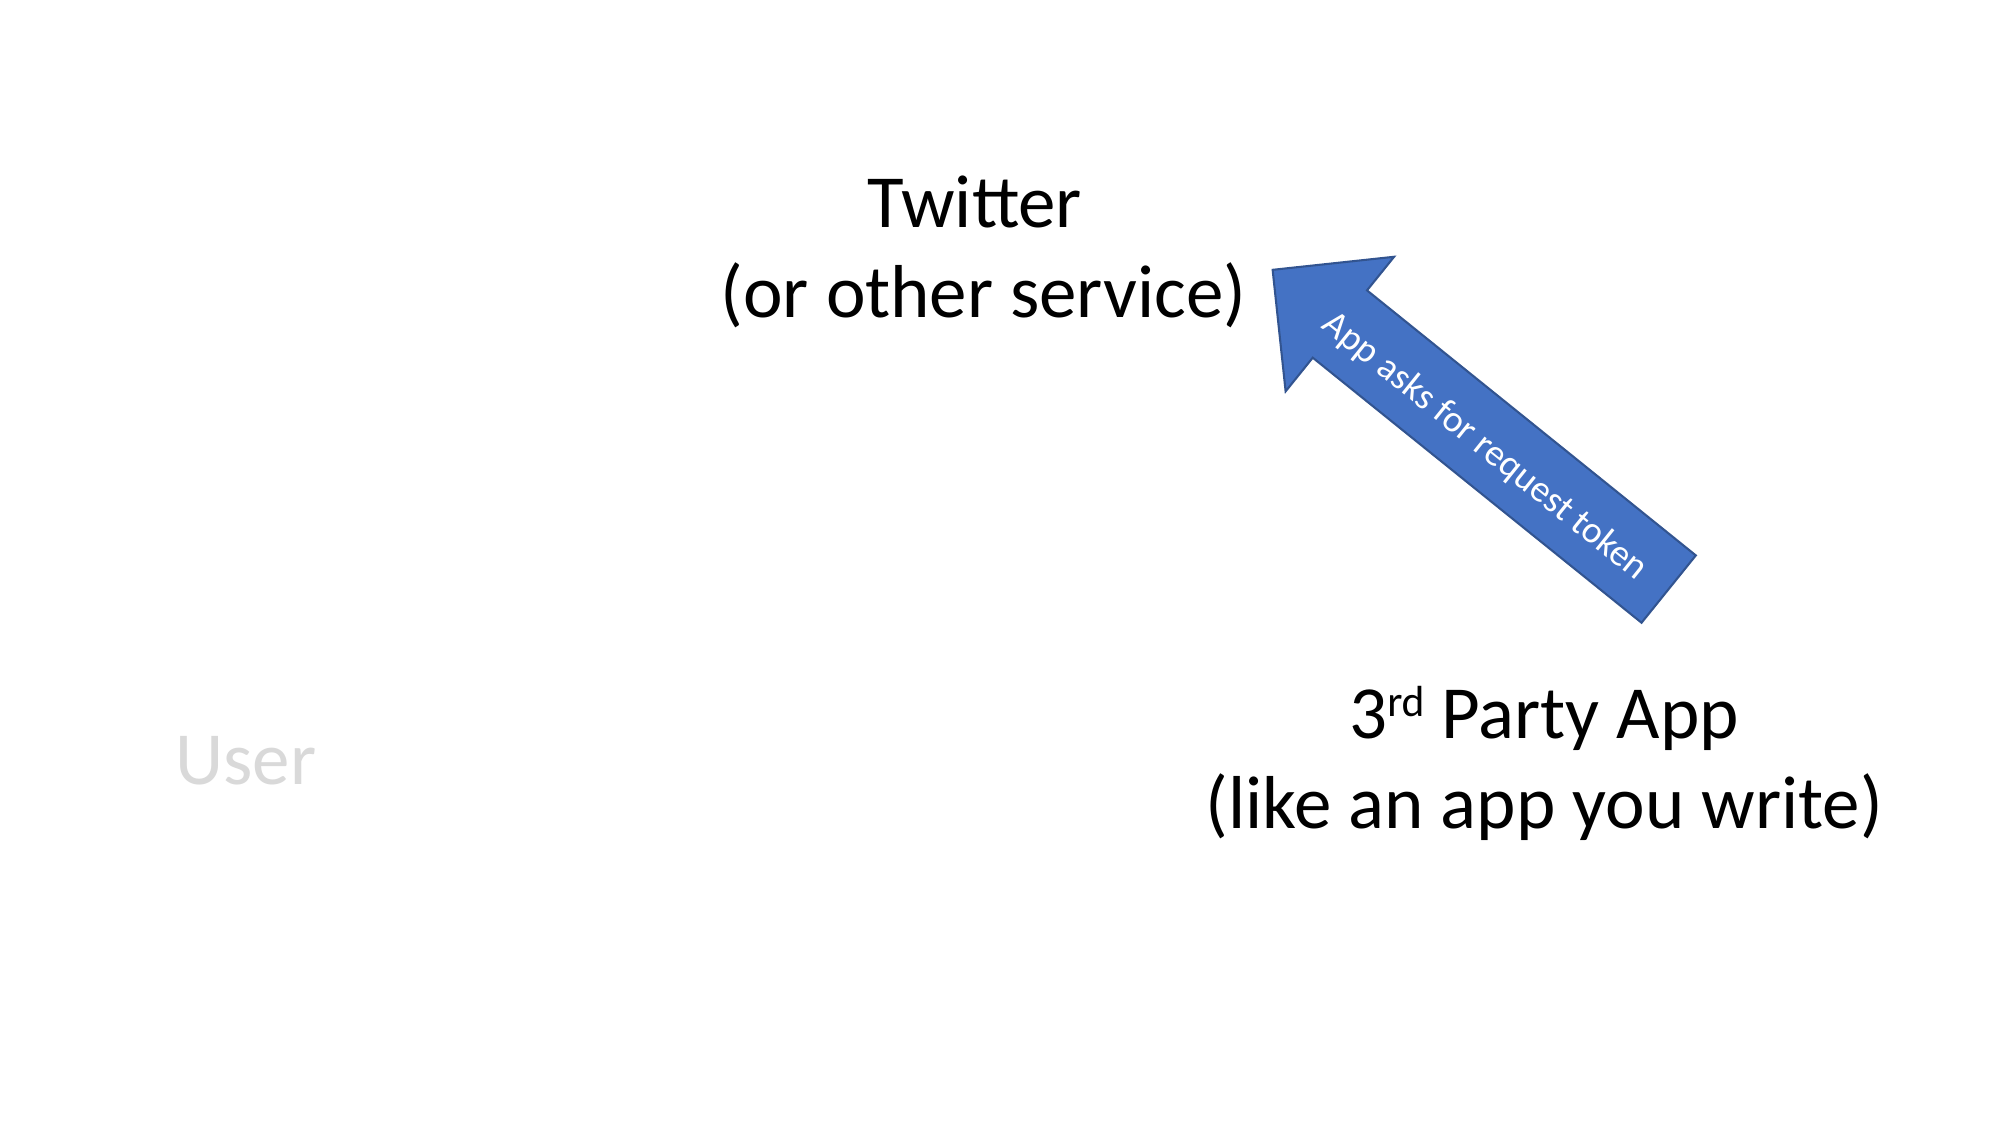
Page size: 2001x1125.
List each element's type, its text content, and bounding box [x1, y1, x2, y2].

text_box User [160, 701, 332, 807]
text_box 3rd Party App (like an app you write) [1190, 656, 1899, 852]
text_box App asks for request token [1271, 255, 1698, 625]
text_box Twitter (or other service) [705, 145, 1262, 341]
